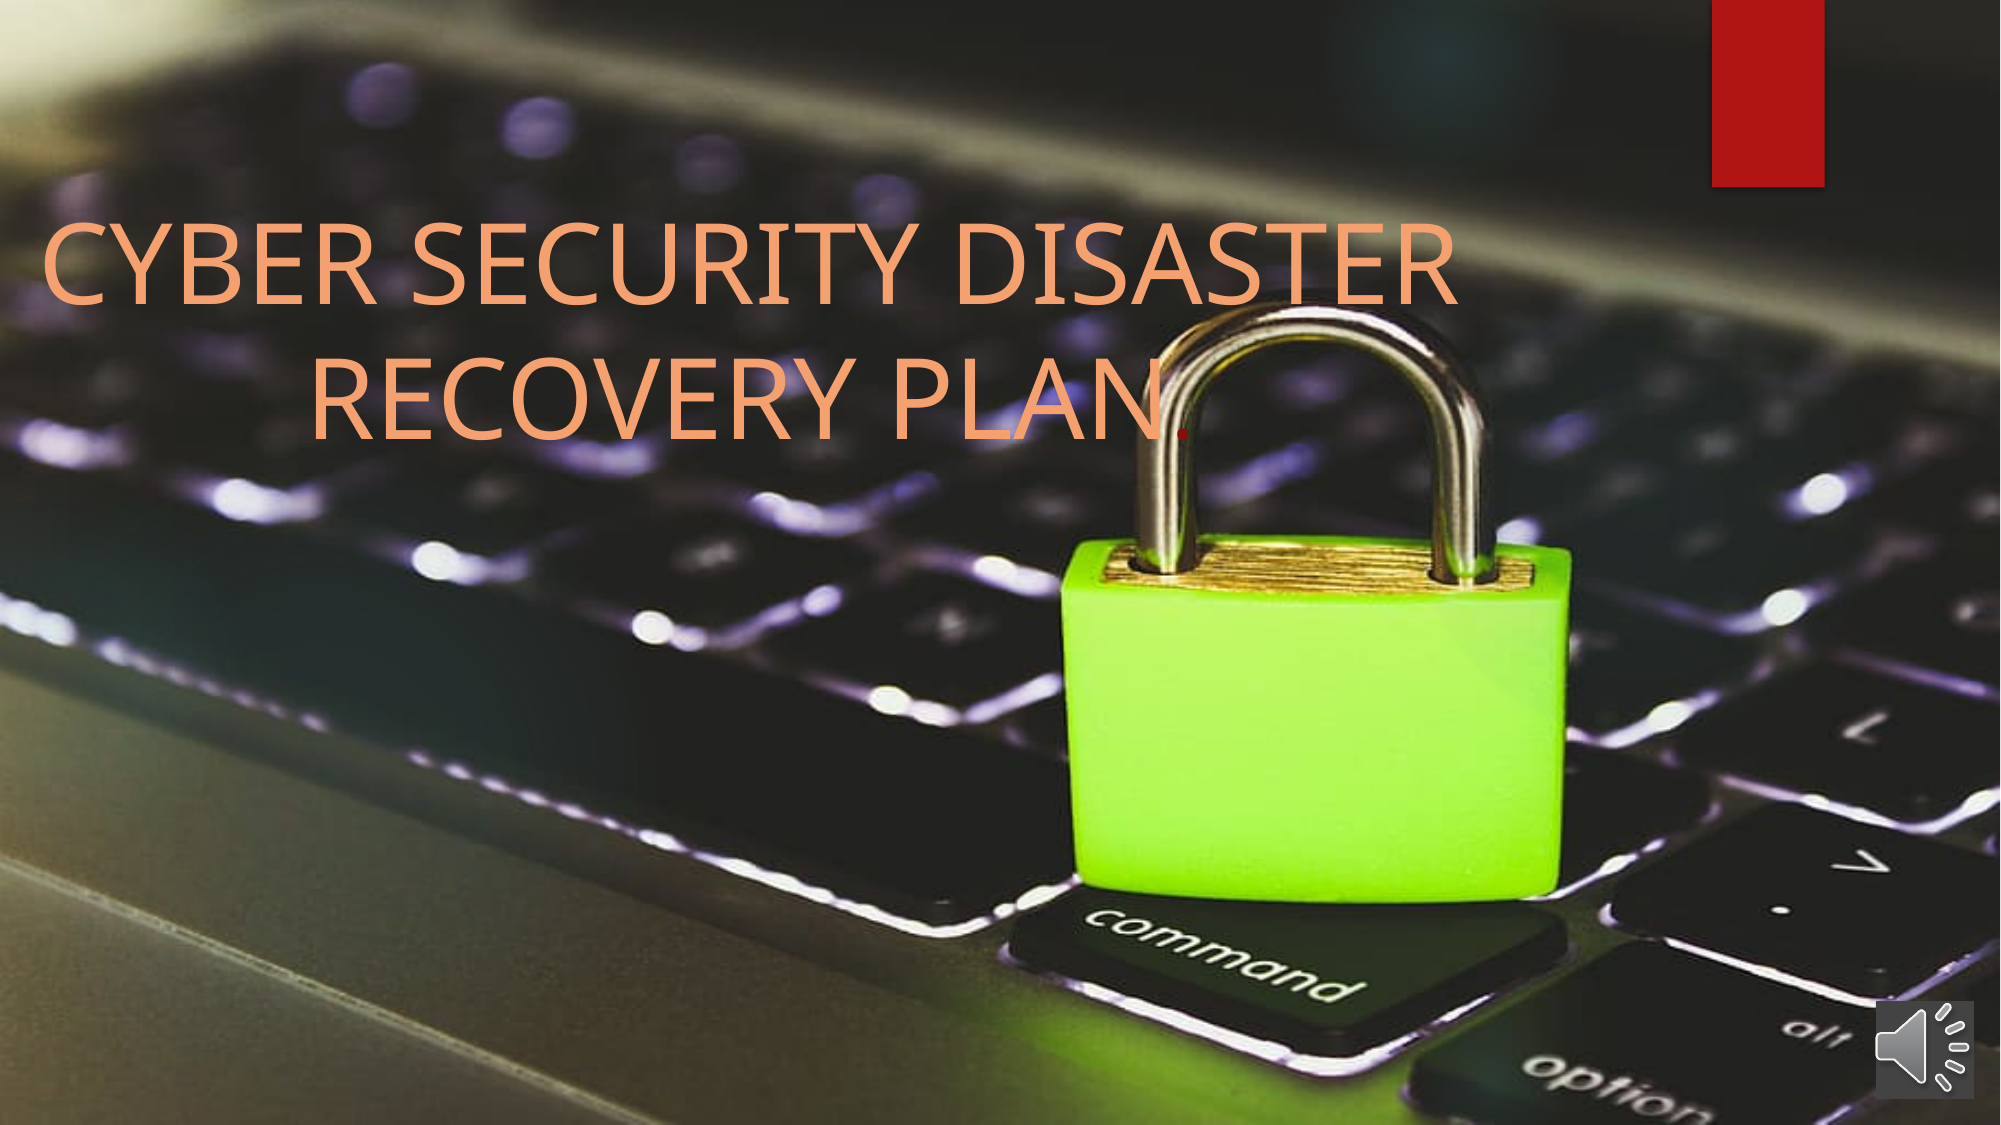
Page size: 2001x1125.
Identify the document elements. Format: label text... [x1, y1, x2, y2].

picture [0, 0, 2001, 1125]
title CYBER SECURITY DISASTER RECOVERY PLAN. [0, 184, 1500, 576]
